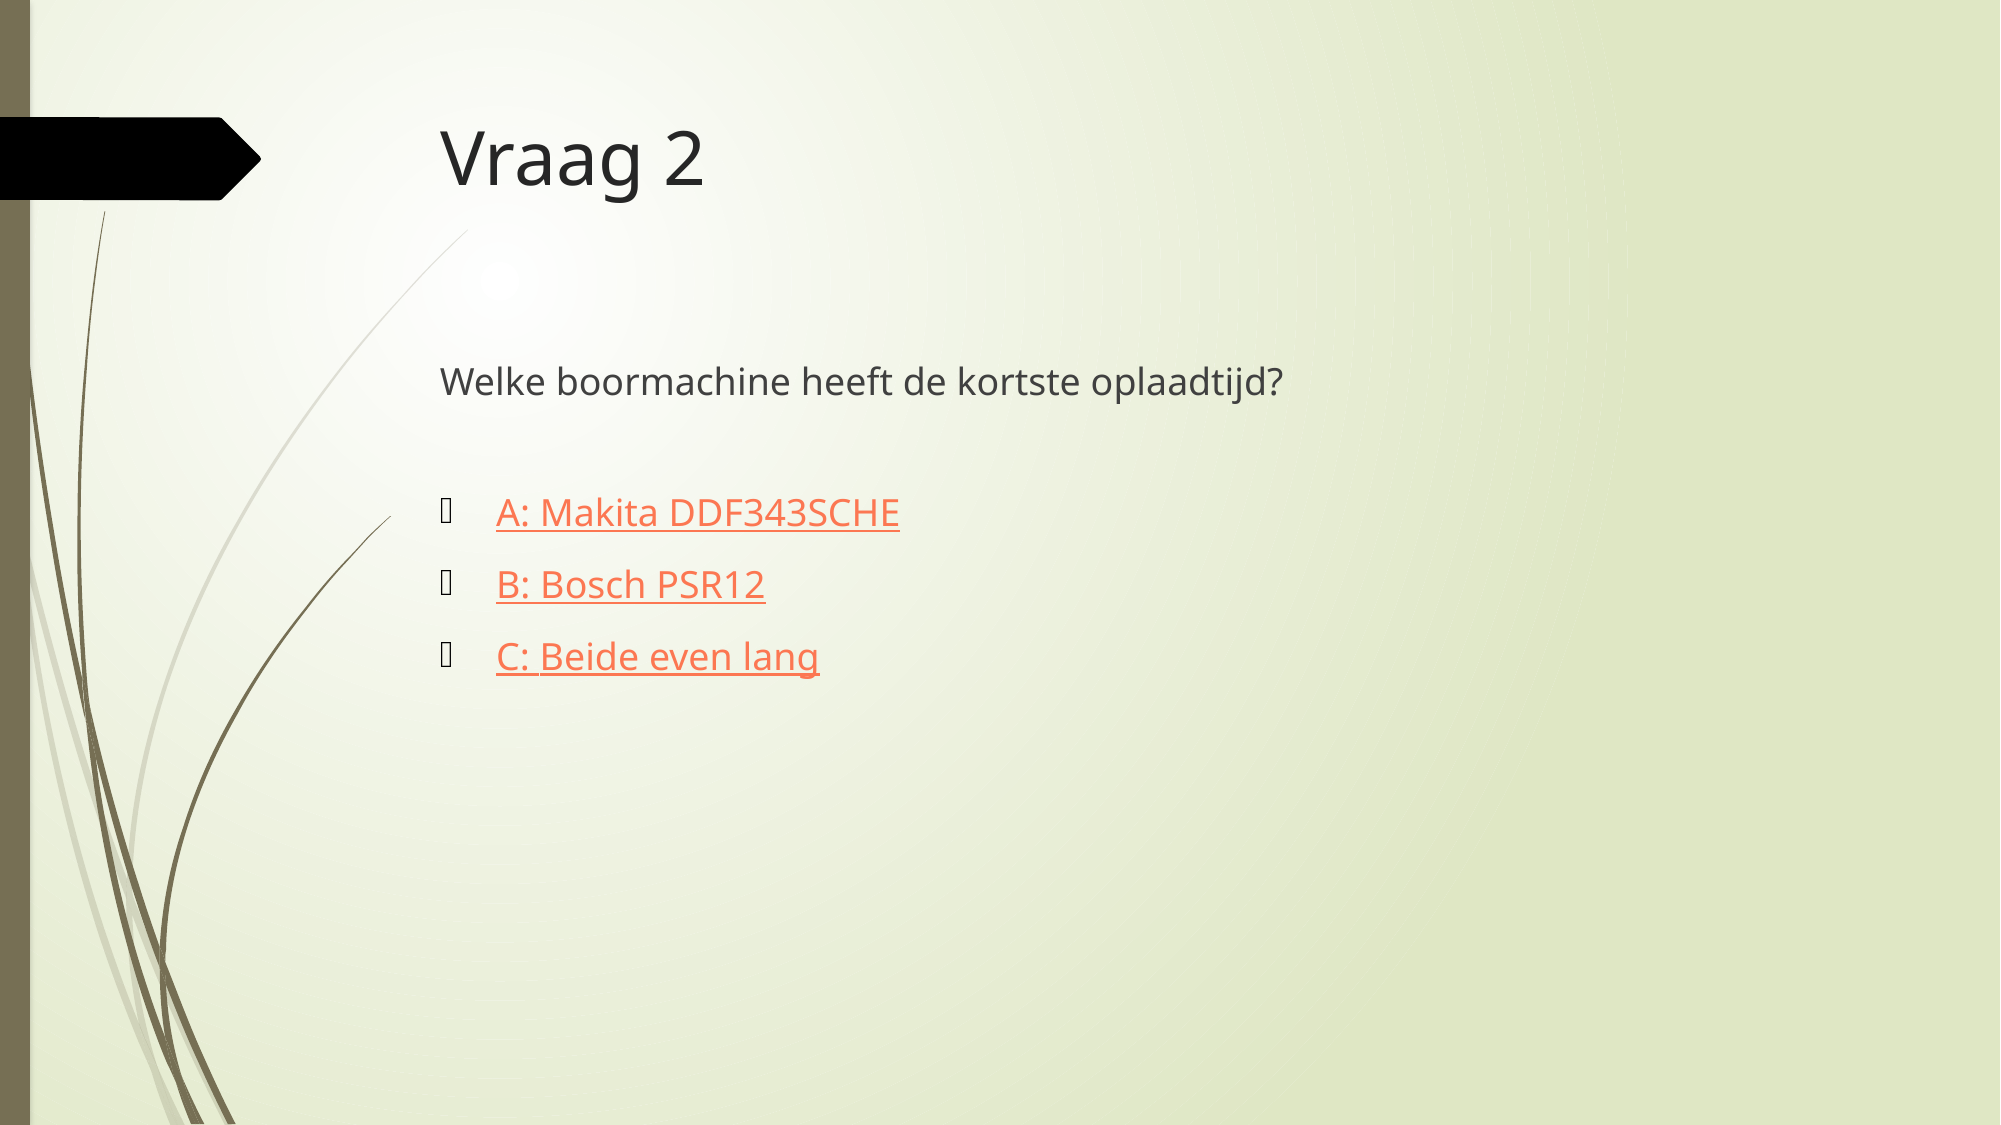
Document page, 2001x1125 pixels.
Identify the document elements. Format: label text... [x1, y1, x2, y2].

list Welke boormachine heeft de kortste oplaadtijd? A: Makita DDF343SCHE B: Bosch PSR12 C: Beide even lang [424, 350, 1888, 970]
title Vraag 2 [425, 102, 1888, 313]
